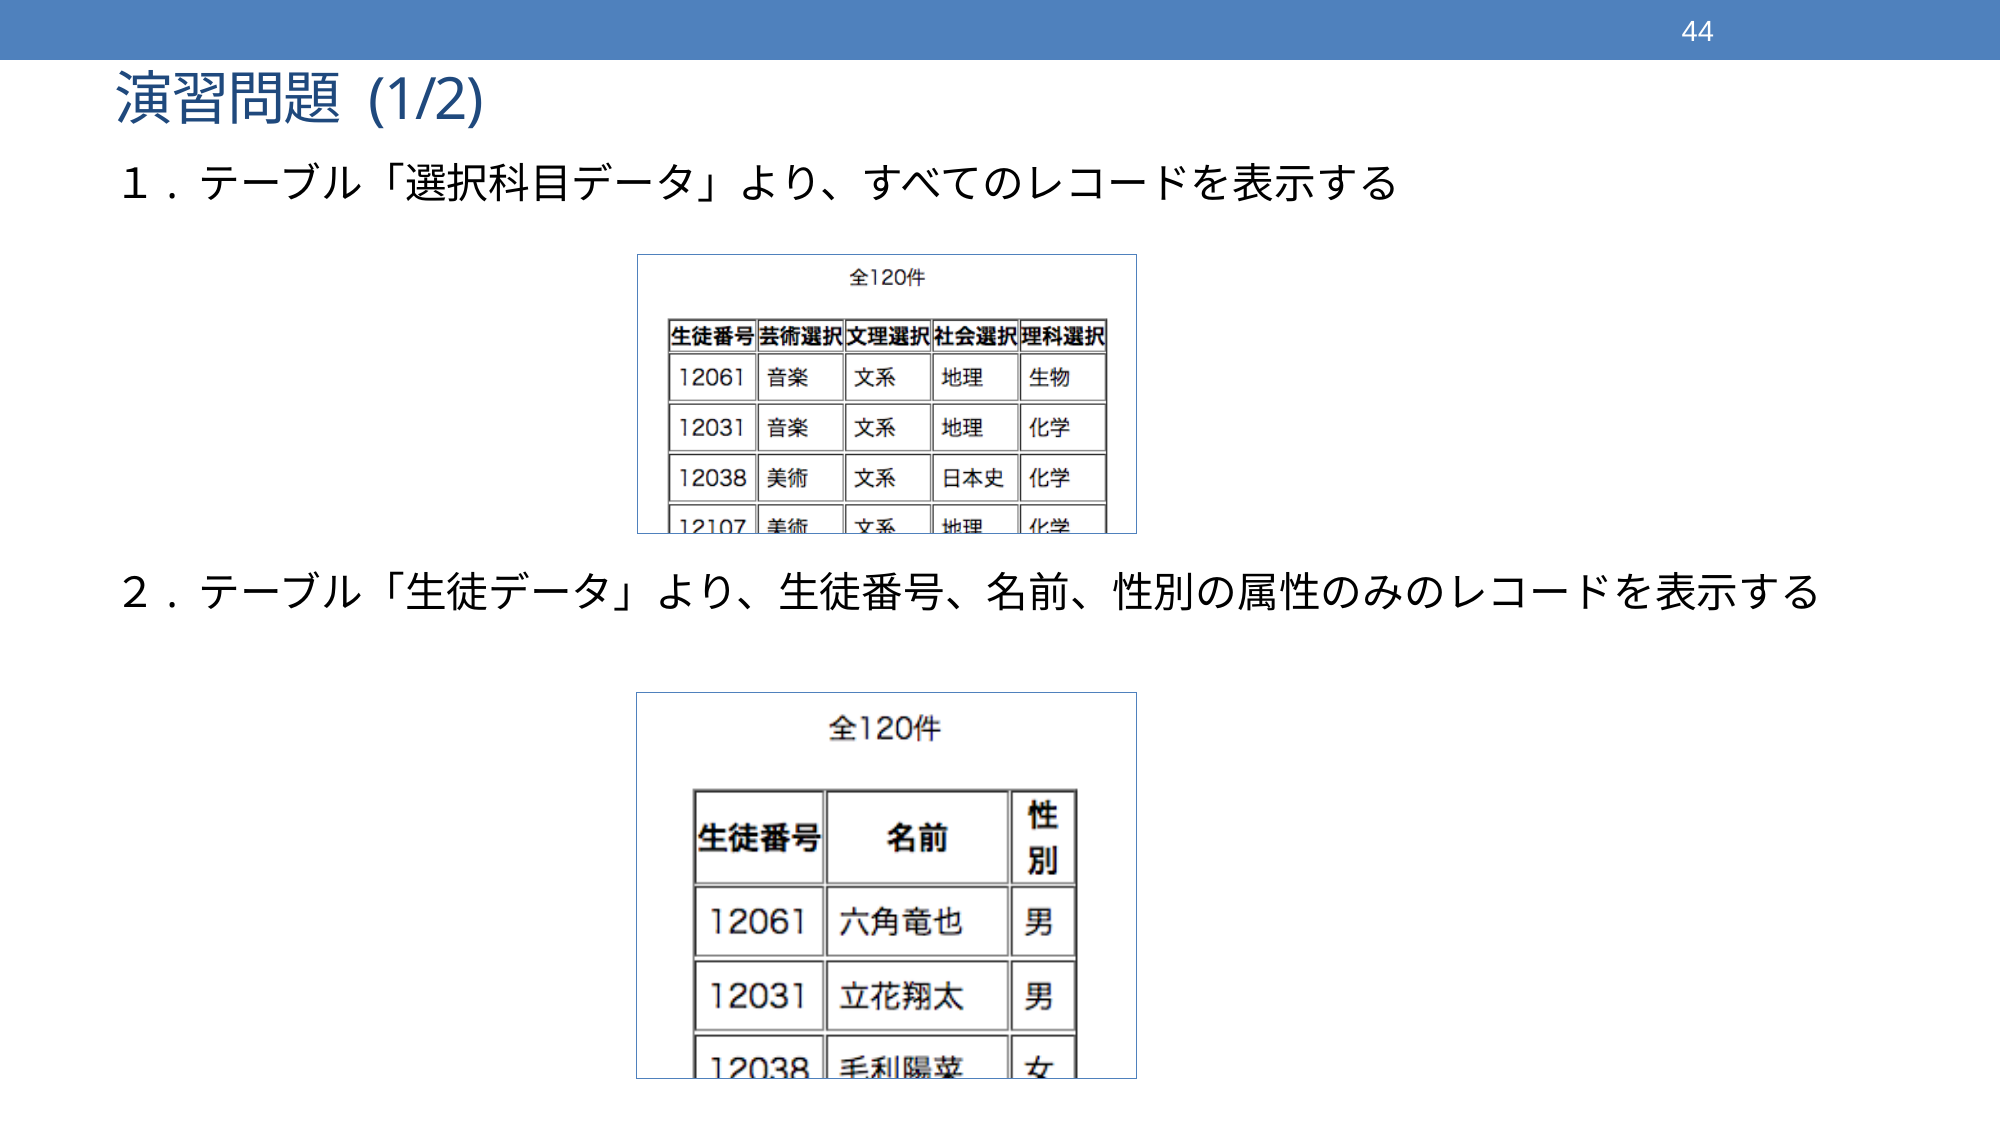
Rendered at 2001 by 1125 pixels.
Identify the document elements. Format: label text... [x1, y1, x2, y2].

slide_number 44 [1666, 3, 1900, 57]
picture [636, 692, 1137, 1079]
list １. テーブル「選択科目データ」より、すべてのレコードを表示する ２. テーブル「生徒データ」より、生徒番号、名前、性別の属性のみのレコードを表示する [99, 149, 1900, 1063]
title 演習問題 (1/2) [99, 59, 1900, 133]
picture [636, 254, 1137, 534]
